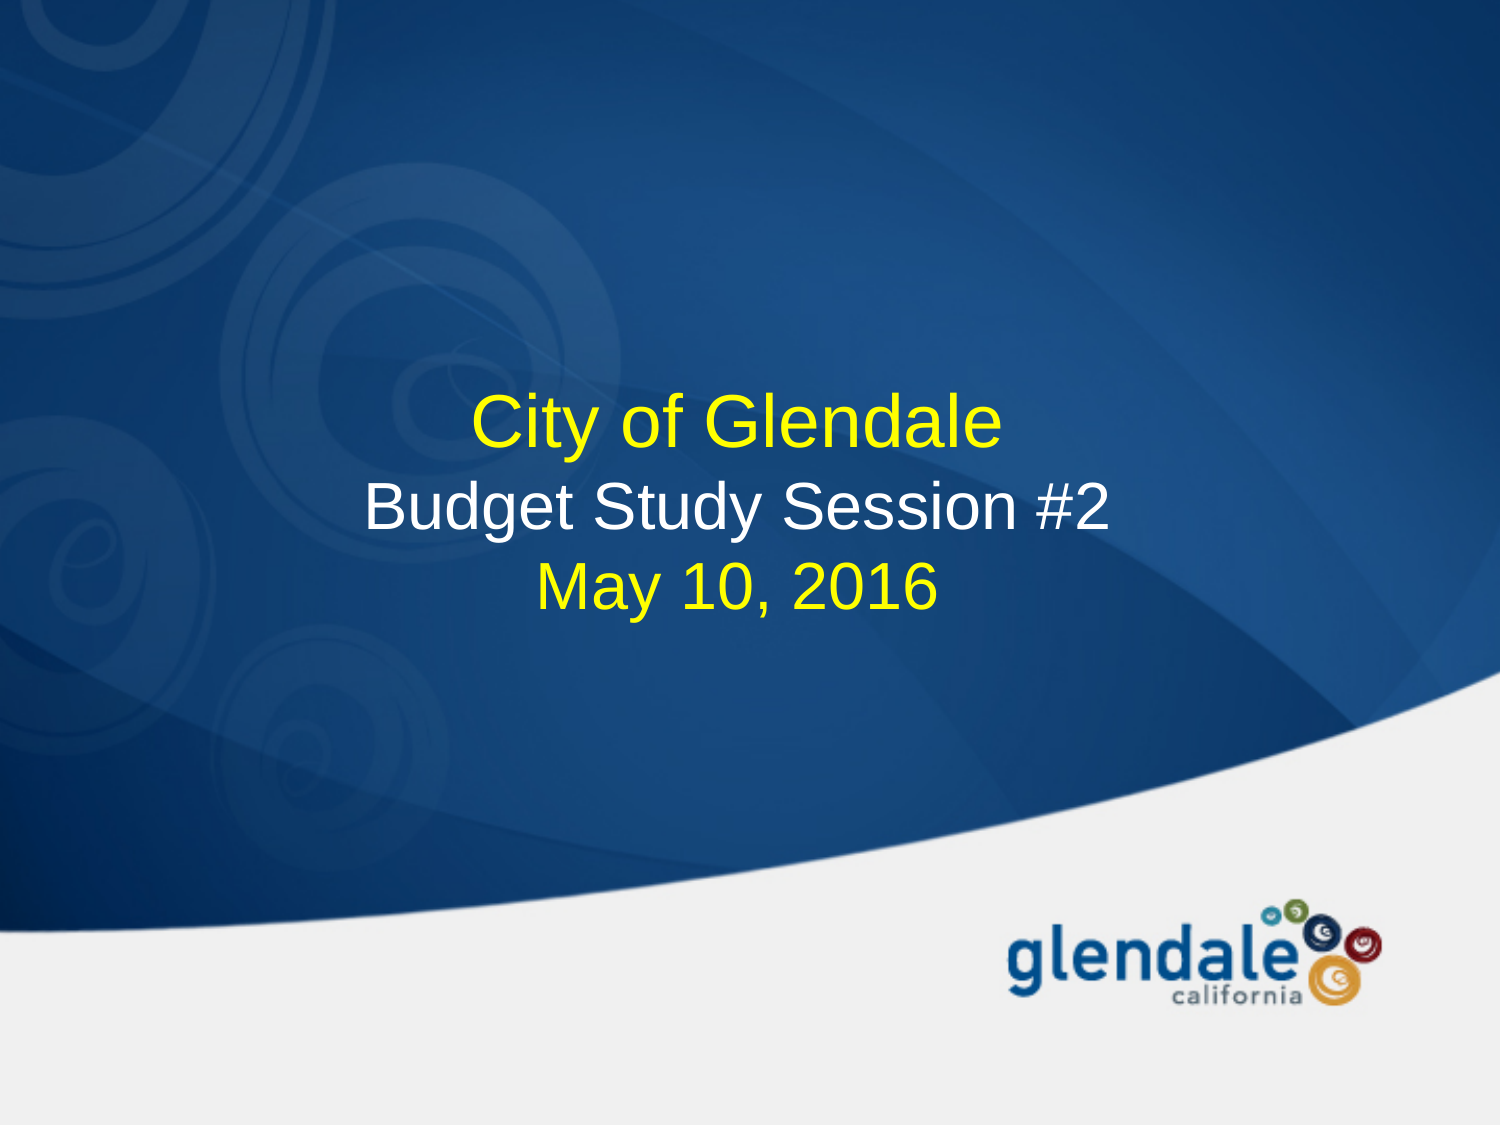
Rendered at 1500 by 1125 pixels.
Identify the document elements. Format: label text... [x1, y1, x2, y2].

picture [0, 0, 1500, 1125]
text_box City of Glendale Budget Study Session #2 May 10, 2016 [112, 274, 1363, 630]
